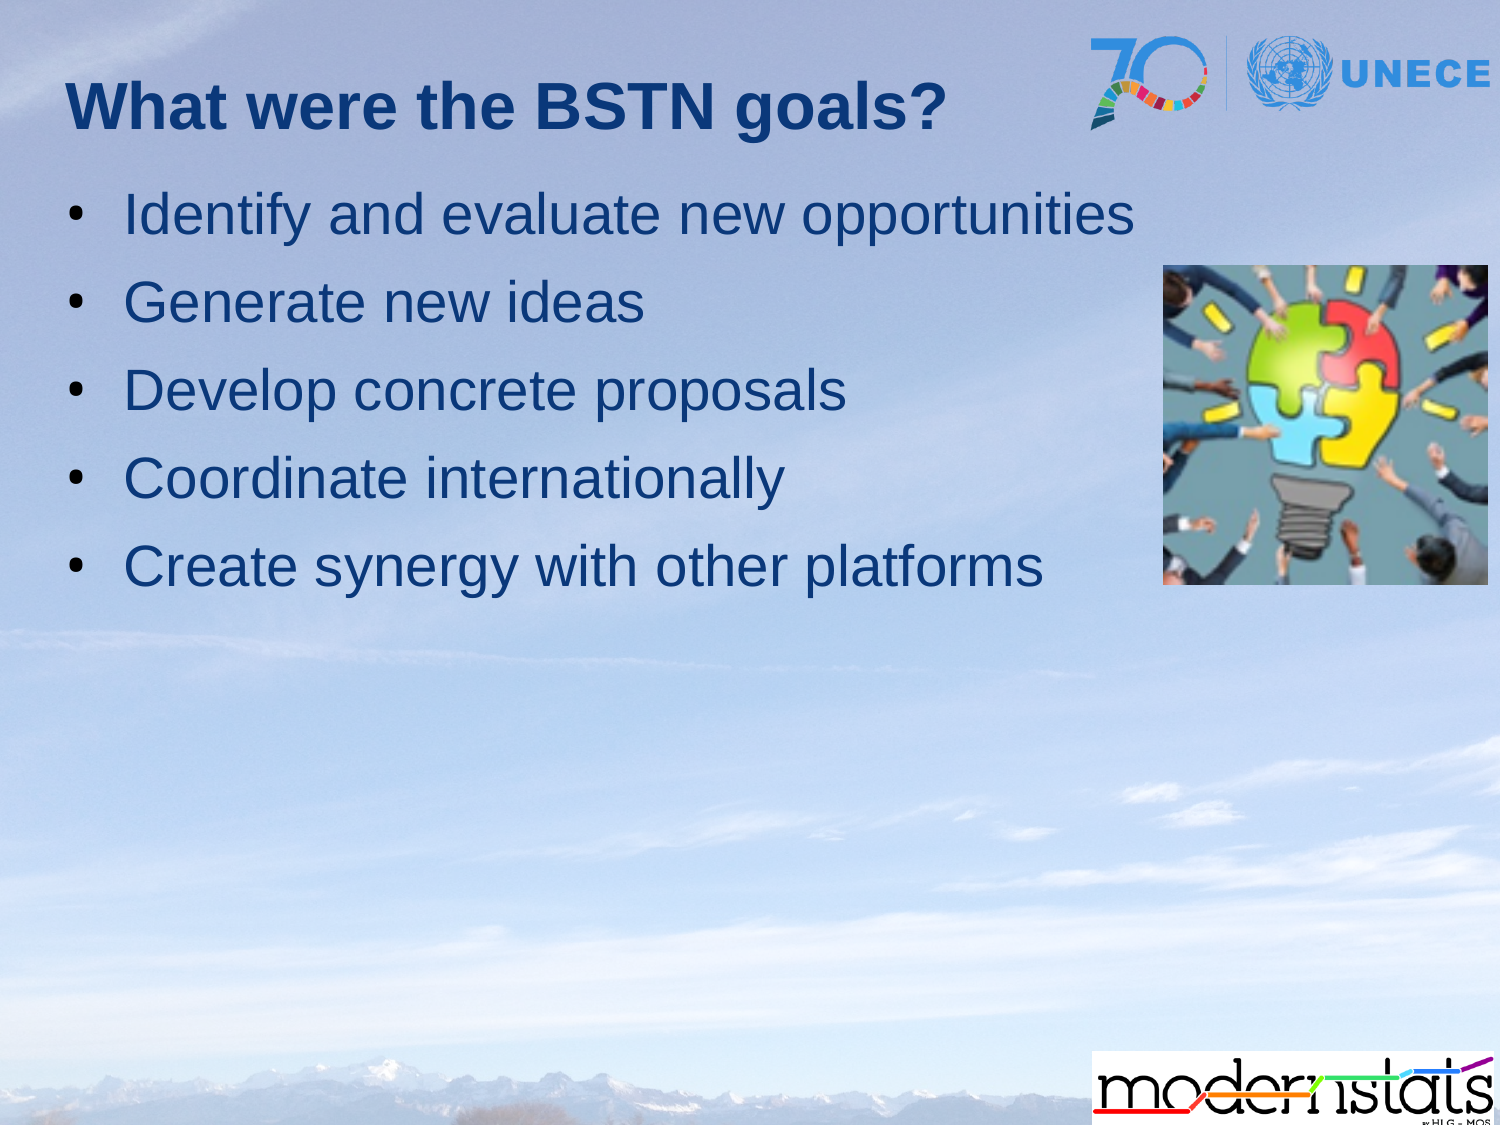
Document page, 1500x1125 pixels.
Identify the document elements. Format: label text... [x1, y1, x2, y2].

picture [1092, 1051, 1494, 1125]
list Identify and evaluate new opportunities Generate new ideas Develop concrete proposals Coordinate internationally Create synergy with other platforms [64, 184, 1138, 1035]
picture [1163, 265, 1489, 586]
picture [1282, 30, 1500, 133]
title What were the BSTN goals? [64, 19, 1282, 145]
